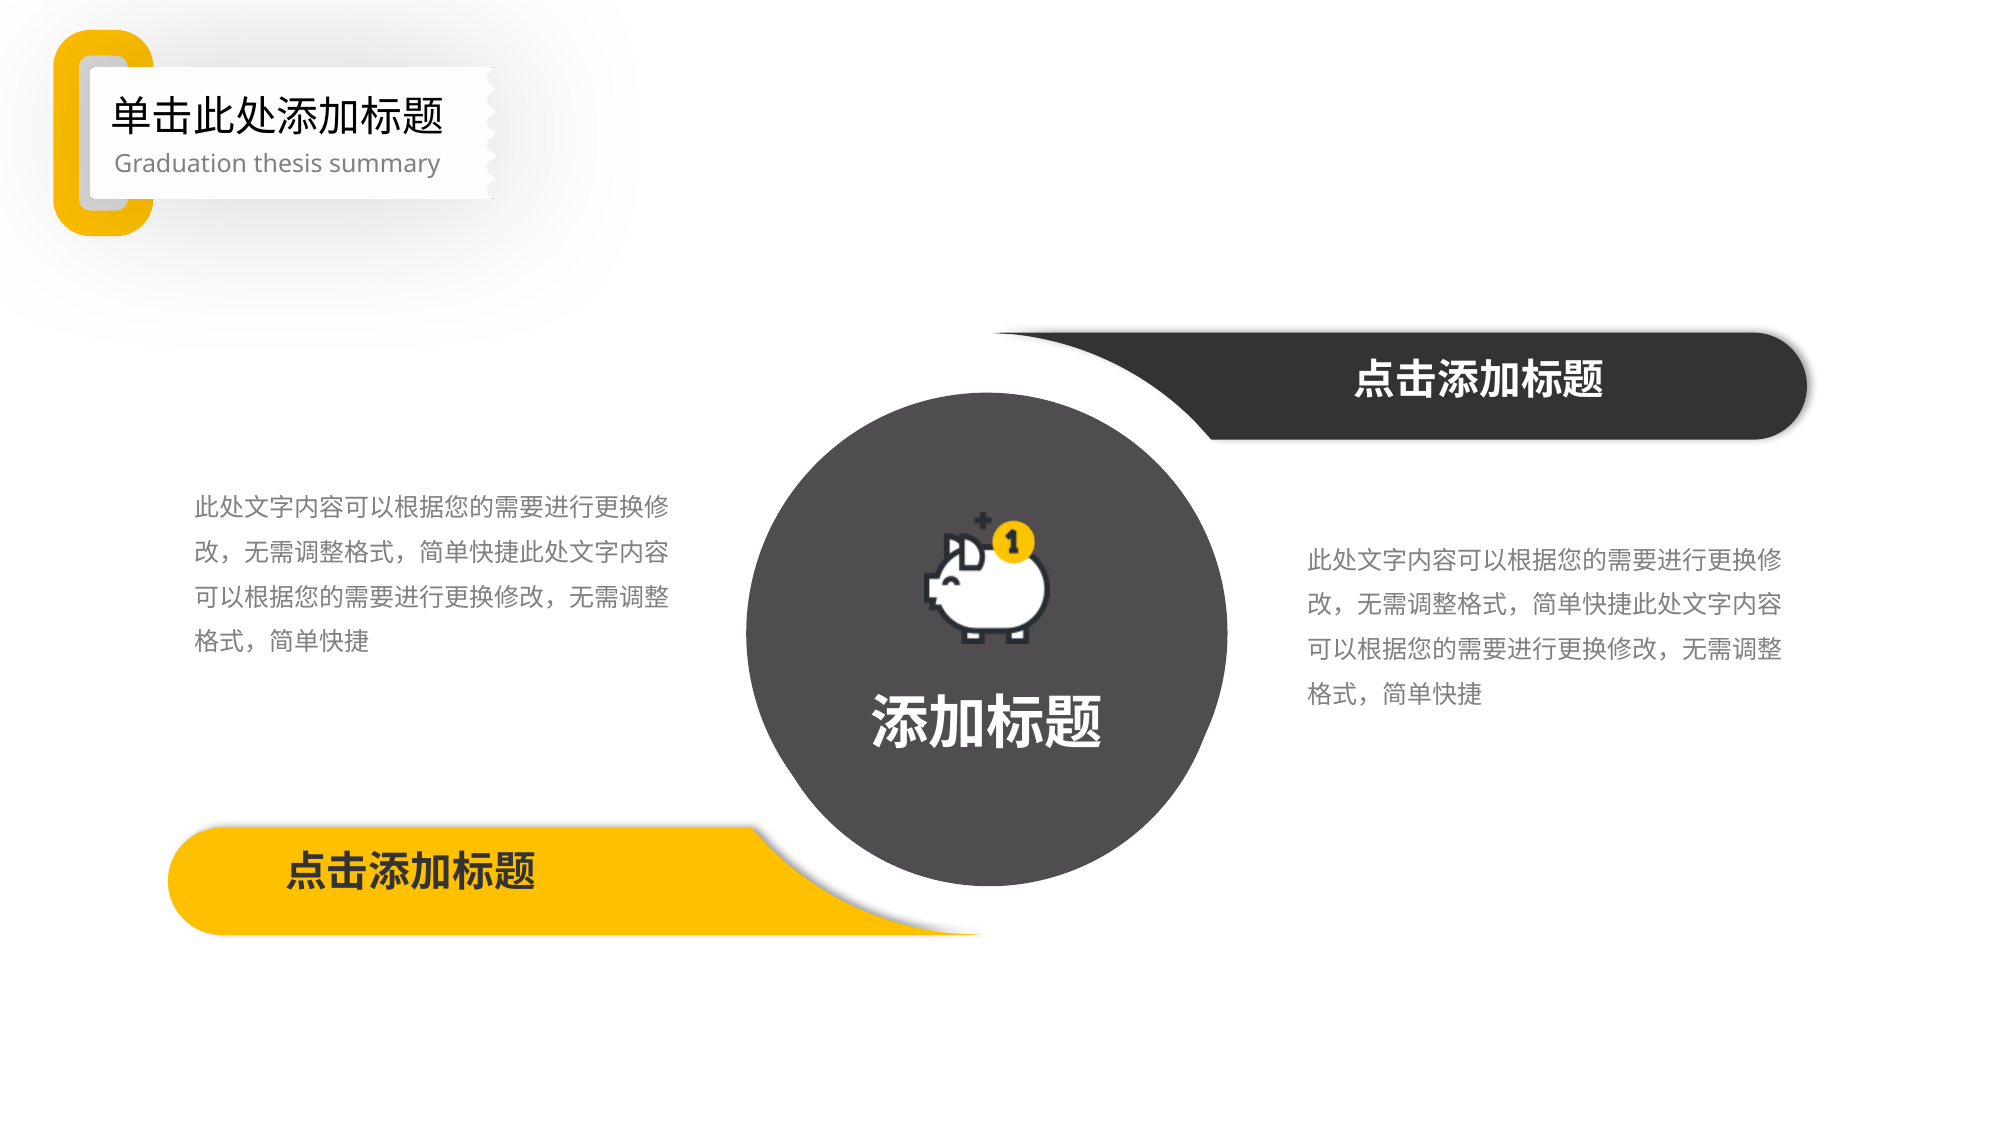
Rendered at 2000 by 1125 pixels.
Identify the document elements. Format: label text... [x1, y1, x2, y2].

text_box 此处文字内容可以根据您的需要进行更换修改，无需调整格式，简单快捷此处文字内容可以根据您的需要进行更换修改，无需调整格式，简单快捷 [179, 468, 694, 664]
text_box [746, 392, 1228, 887]
picture [924, 512, 1050, 644]
text_box 此处文字内容可以根据您的需要进行更换修改，无需调整格式，简单快捷此处文字内容可以根据您的需要进行更换修改，无需调整格式，简单快捷 [1292, 521, 1807, 717]
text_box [65, 42, 501, 224]
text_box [994, 332, 1807, 440]
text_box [167, 827, 982, 935]
